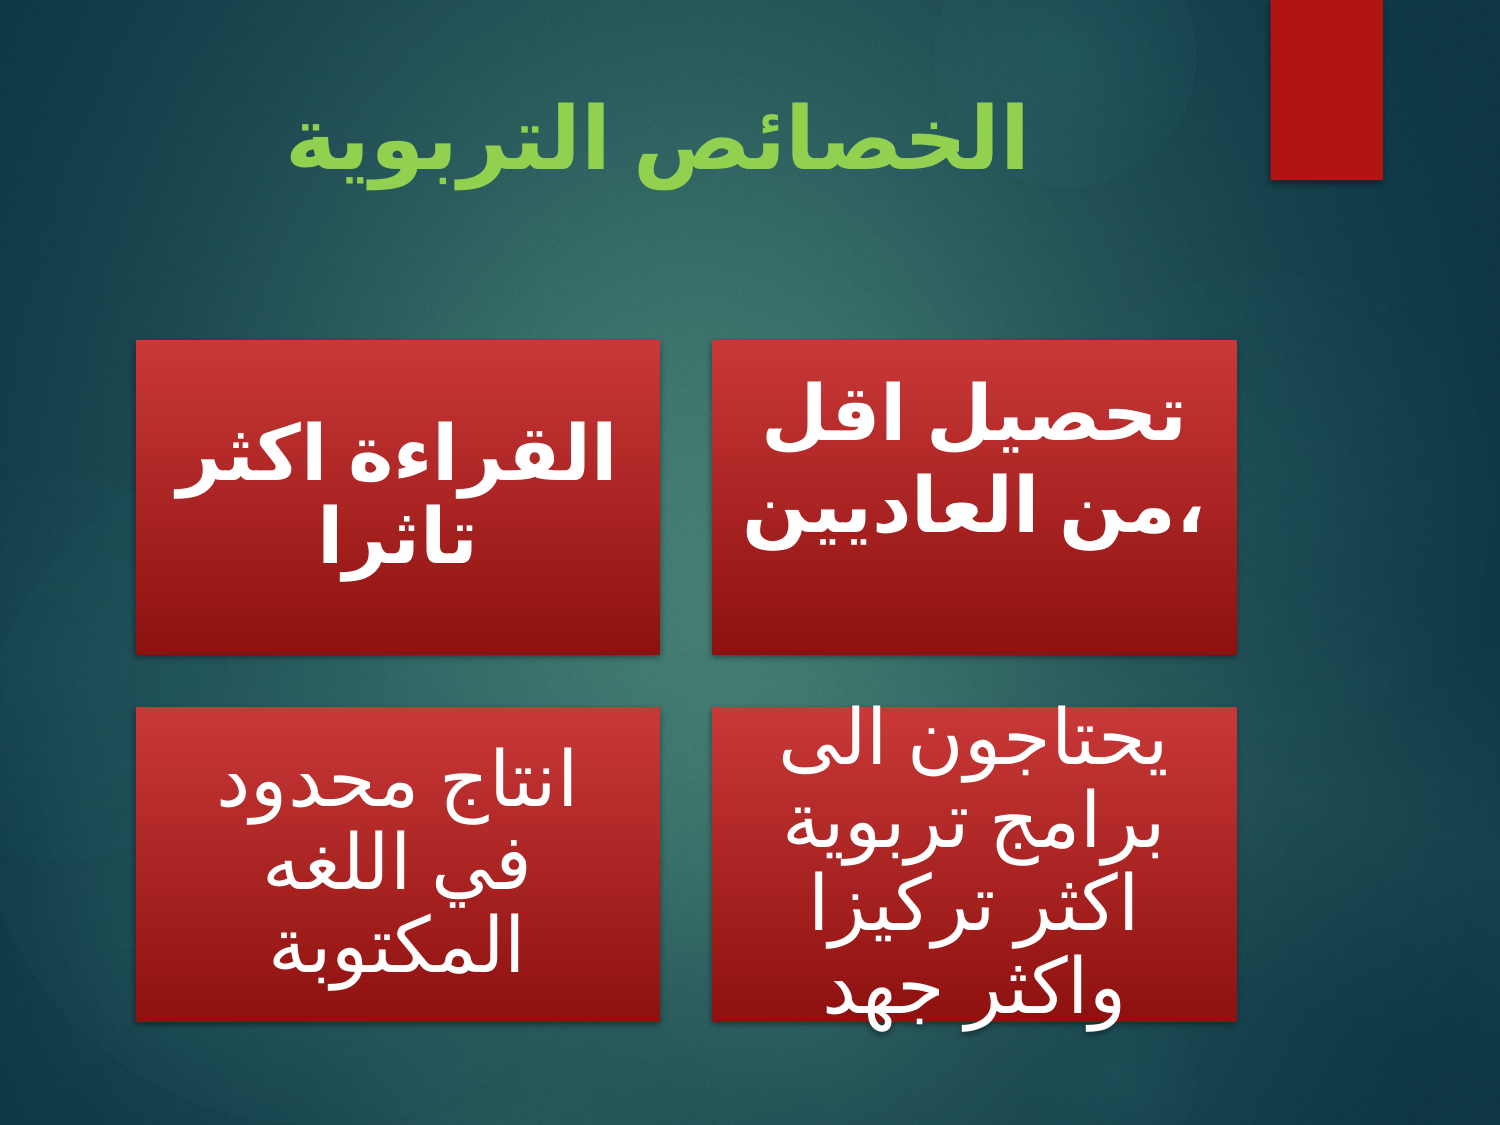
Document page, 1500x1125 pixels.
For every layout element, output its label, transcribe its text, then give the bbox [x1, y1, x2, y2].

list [135, 336, 1237, 1026]
title الخصائص التربوية [79, 74, 1237, 304]
